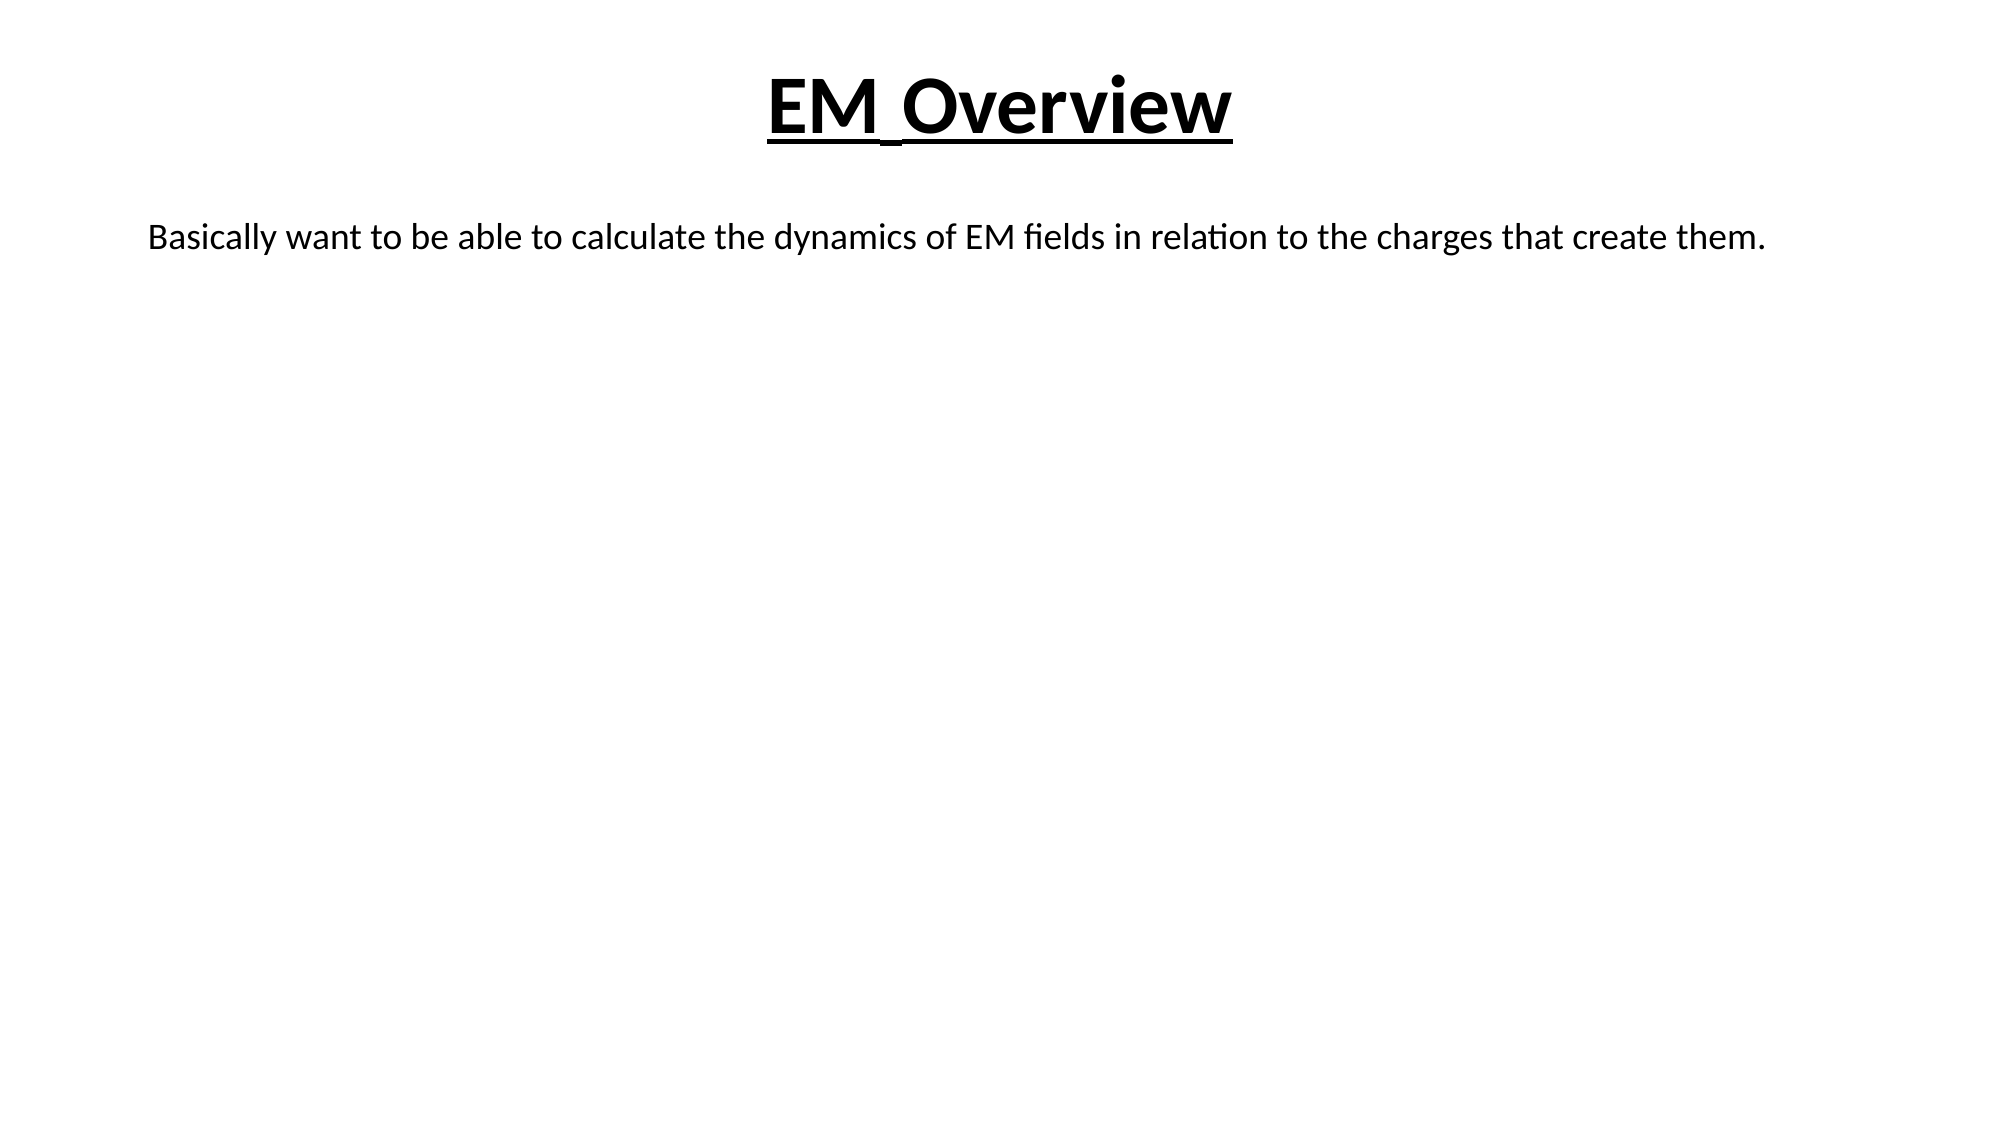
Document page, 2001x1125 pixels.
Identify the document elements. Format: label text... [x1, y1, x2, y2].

text_box Basically want to be able to calculate the dynamics of EM fields in relation to the charges that create them. [133, 204, 1784, 265]
title EM Overview [249, 45, 1750, 160]
